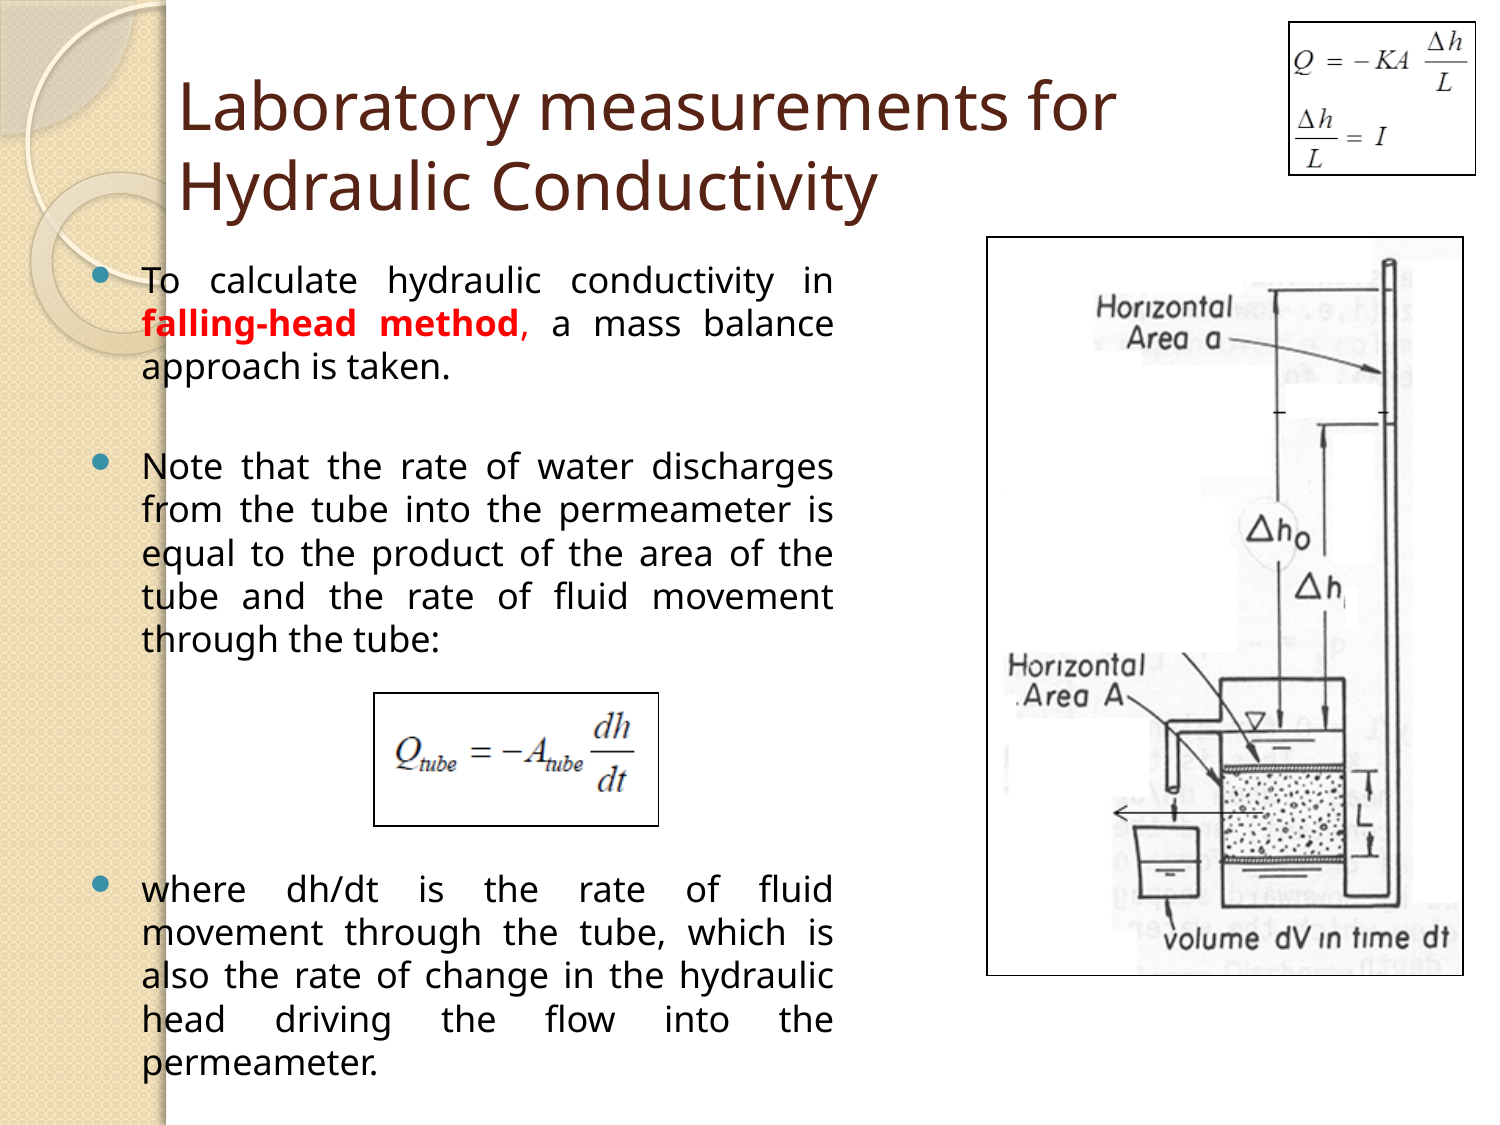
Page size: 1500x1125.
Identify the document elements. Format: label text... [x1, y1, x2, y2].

picture [374, 693, 659, 826]
title Laboratory measurements for Hydraulic Conductivity [162, 50, 1393, 238]
list To calculate hydraulic conductivity in falling-head method, a mass balance approach is taken. Note that the rate of water discharges from the tube into the permeameter is equal to the product of the area of the tube and the rate of fluid movement through the tube: where dh/dt is the rate of fluid movement through the tube, which is also the rate of change in the hydraulic head driving the flow into the permeameter. [75, 249, 850, 1100]
picture [1289, 22, 1476, 175]
picture [987, 237, 1463, 976]
